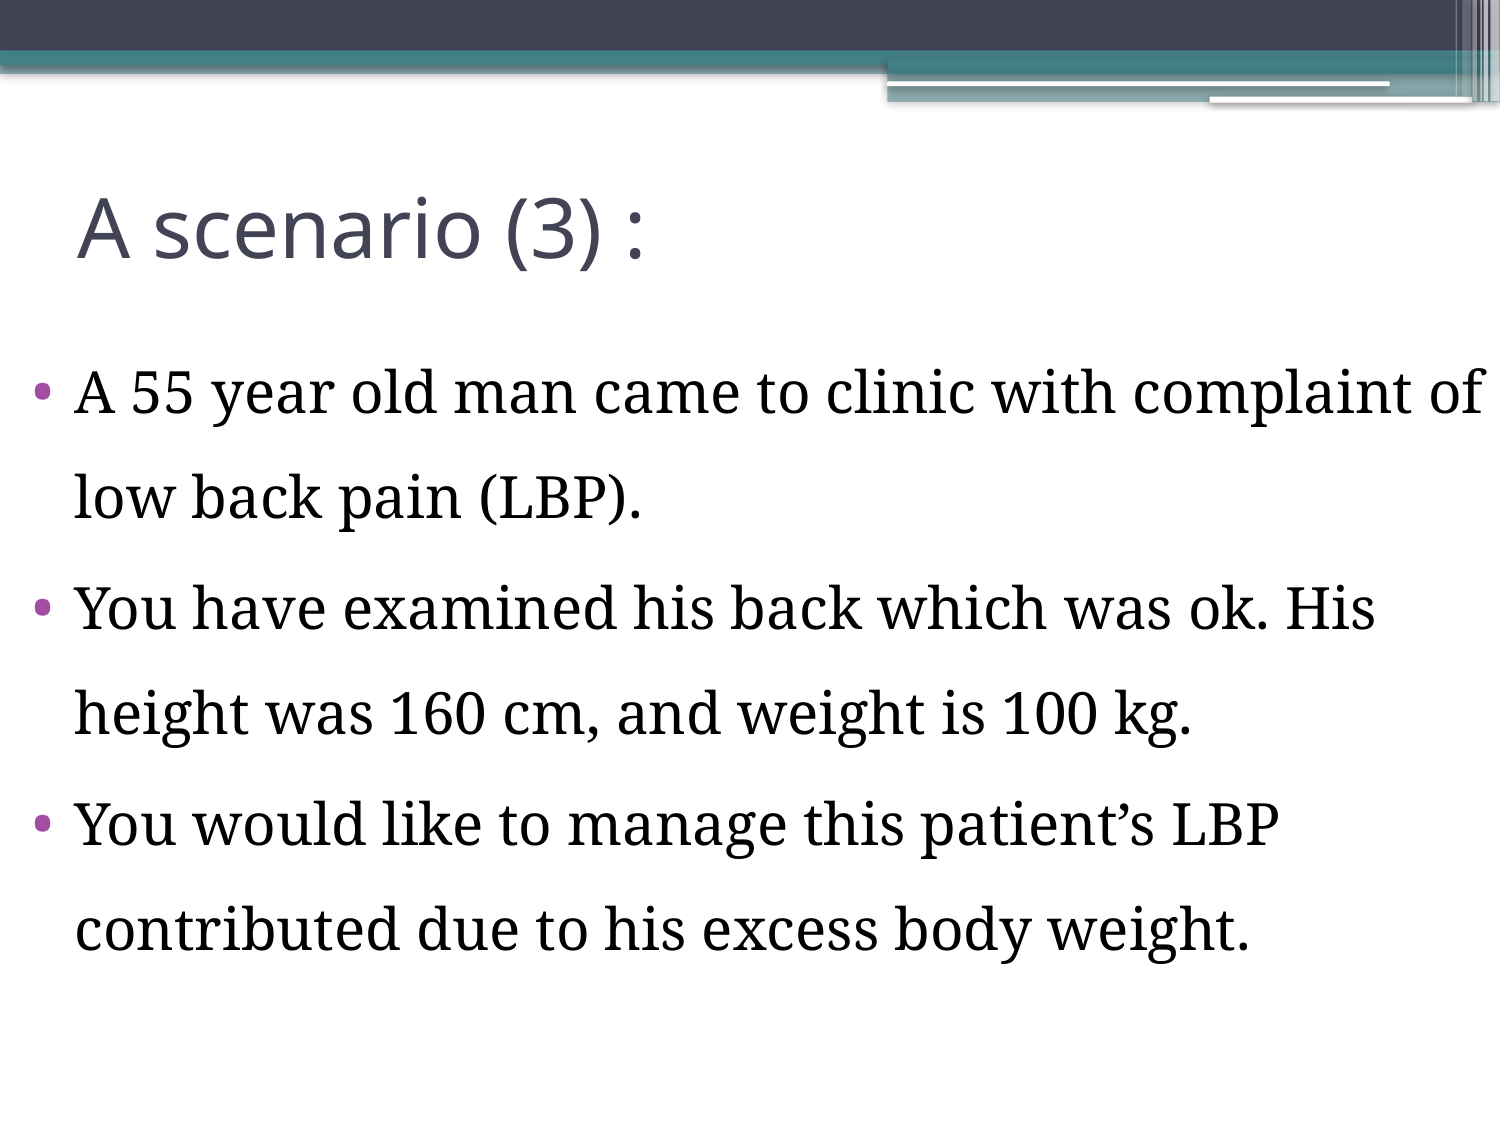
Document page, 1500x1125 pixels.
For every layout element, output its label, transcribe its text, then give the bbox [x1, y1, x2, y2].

list A 55 year old man came to clinic with complaint of low back pain (LBP). You have examined his back which was ok. His height was 160 cm, and weight is 100 kg. You would like to manage this patient’s LBP contributed due to his excess body weight. [0, 312, 1500, 1076]
title A scenario (3) : [62, 137, 1413, 312]
